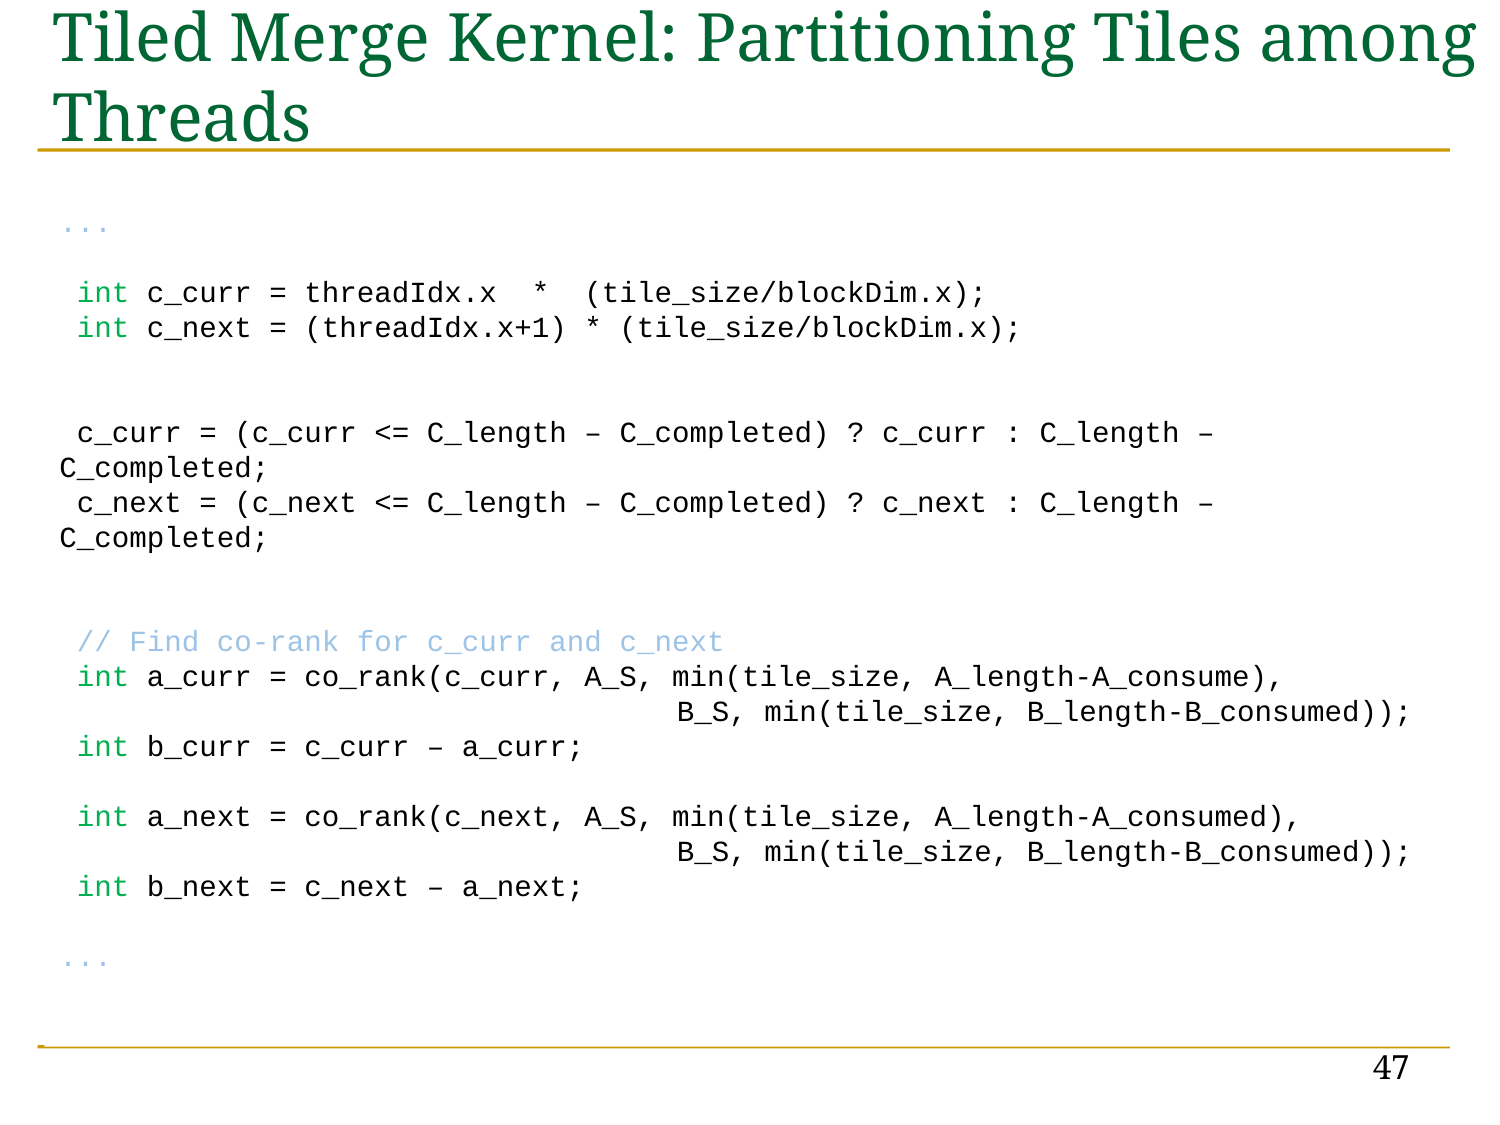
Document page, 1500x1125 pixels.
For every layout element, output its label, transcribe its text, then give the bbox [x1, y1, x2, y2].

title Tiled Merge Kernel: Partitioning Tiles among Threads [37, 0, 1500, 150]
slide_number 47 [1074, 1047, 1426, 1100]
text_box ... int c_curr = threadIdx.x * (tile_size/blockDim.x); int c_next = (threadIdx.x+1) * (tile_size/blockDim.x); c_curr = (c_curr <= C_length – C_completed) ? c_curr : C_length – C_completed; c_next = (c_next <= C_length – C_completed) ? c_next : C_length – C_completed; // Find co-rank for c_curr and c_next int a_curr = co_rank(c_curr, A_S, min(tile_size, A_length-A_consume), B_S, min(tile_size, B_length-B_consumed)); int b_curr = c_curr – a_curr; int a_next = co_rank(c_next, A_S, min(tile_size, A_length-A_consumed), B_S, min(tile_size, B_length-B_consumed)); int b_next = c_next – a_next; ... [44, 160, 1456, 1047]
